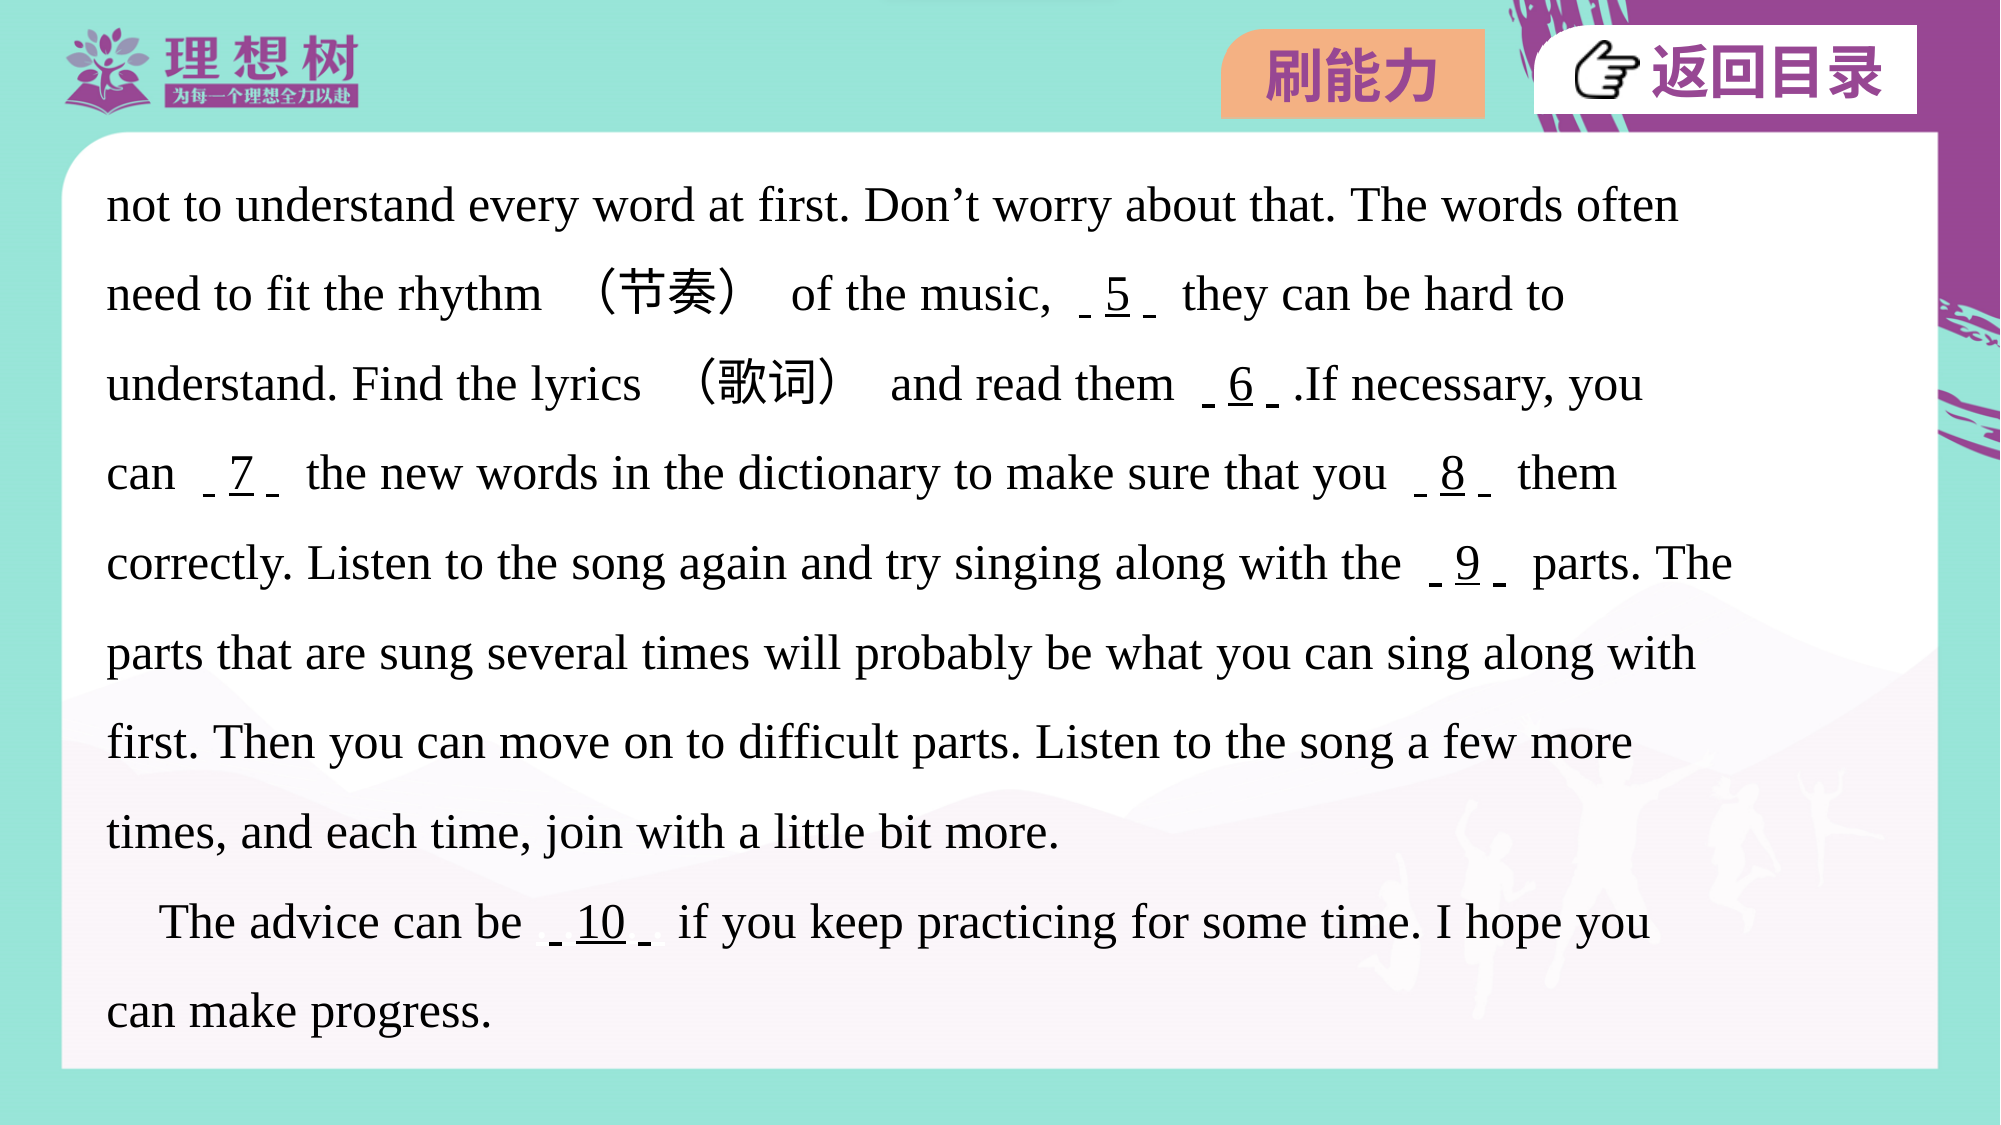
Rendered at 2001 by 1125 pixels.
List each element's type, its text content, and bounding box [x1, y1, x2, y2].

picture [0, 0, 2000, 1125]
text_box not to understand every word at first. Don’t worry about that. The words often need to fit the rhythm （节奏） of the music, . .5. . they can be hard to understand. Find the lyrics （歌词） and read them . .6. ..If necessary, you can . .7. . the new words in the dictionary to make sure that you . .8. . them correctly. Listen to the song again and try singing along with the . .9. . parts. The parts that are sung several times will probably be what you can sing along with first. Then you can move on to difficult parts. Listen to the song a few more times, and each time, join with a little bit more. The advice can be . .10. . if you keep practicing for some time. I hope you can make progress. [106, 141, 1895, 1038]
